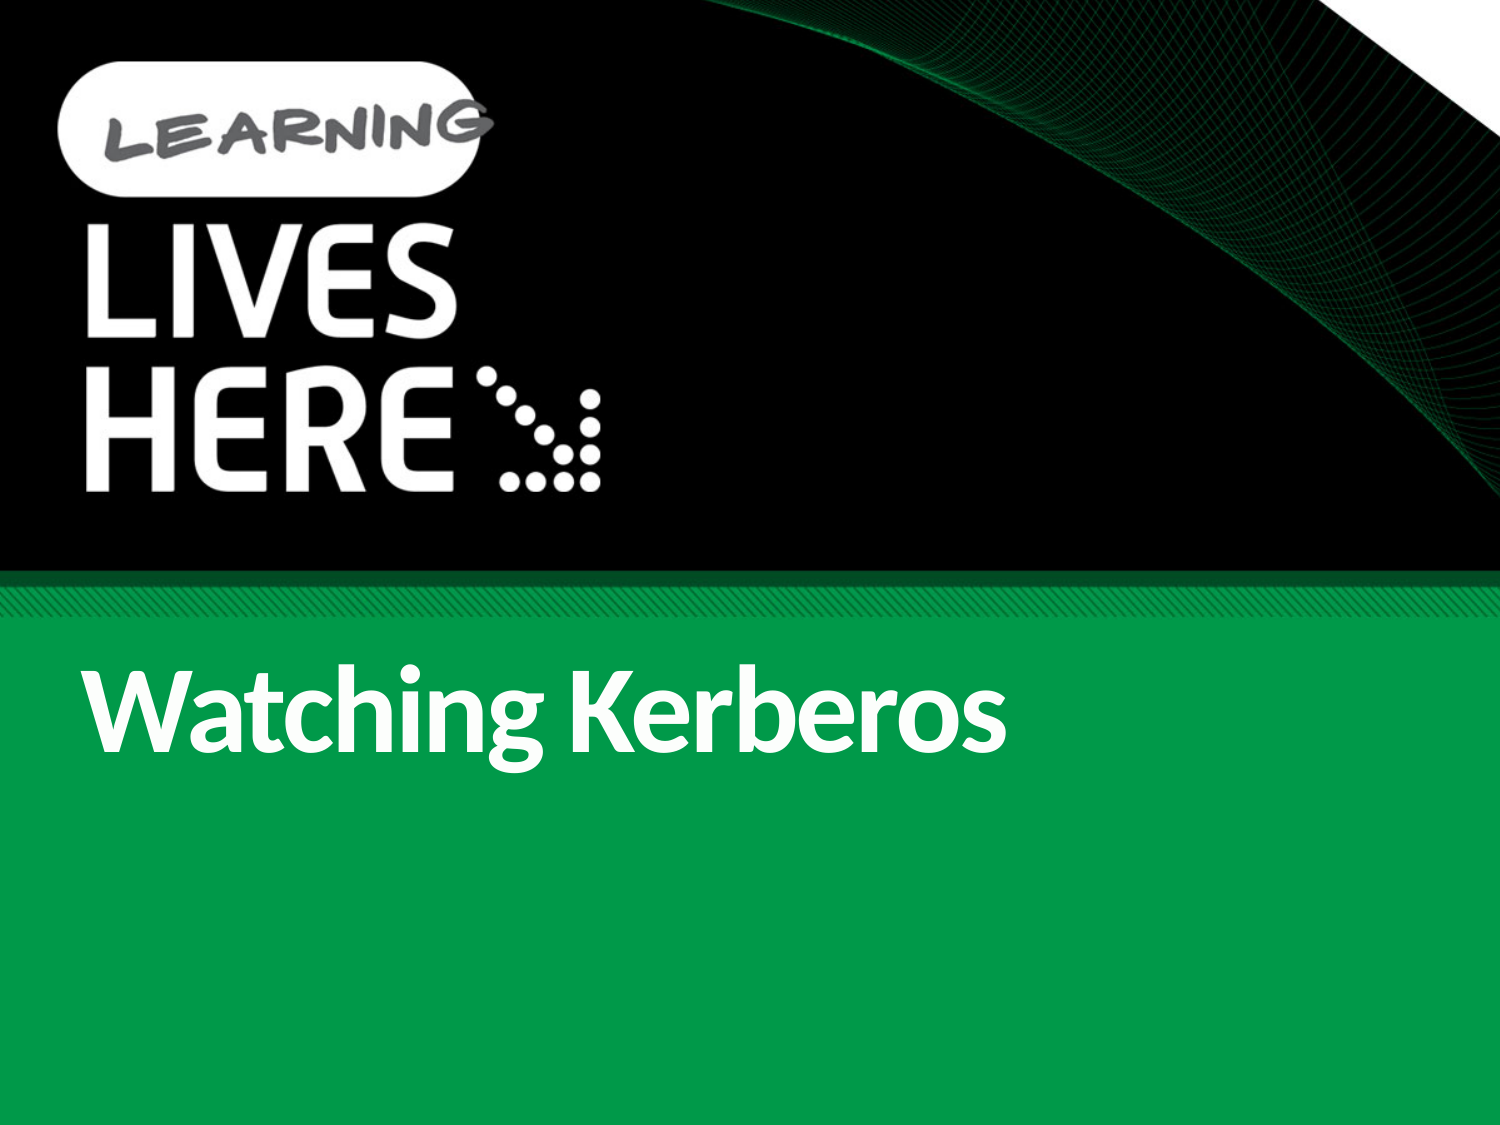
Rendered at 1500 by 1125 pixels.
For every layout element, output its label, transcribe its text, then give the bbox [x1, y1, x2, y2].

picture [0, 0, 1500, 1125]
title Watching Kerberos [80, 644, 1380, 864]
